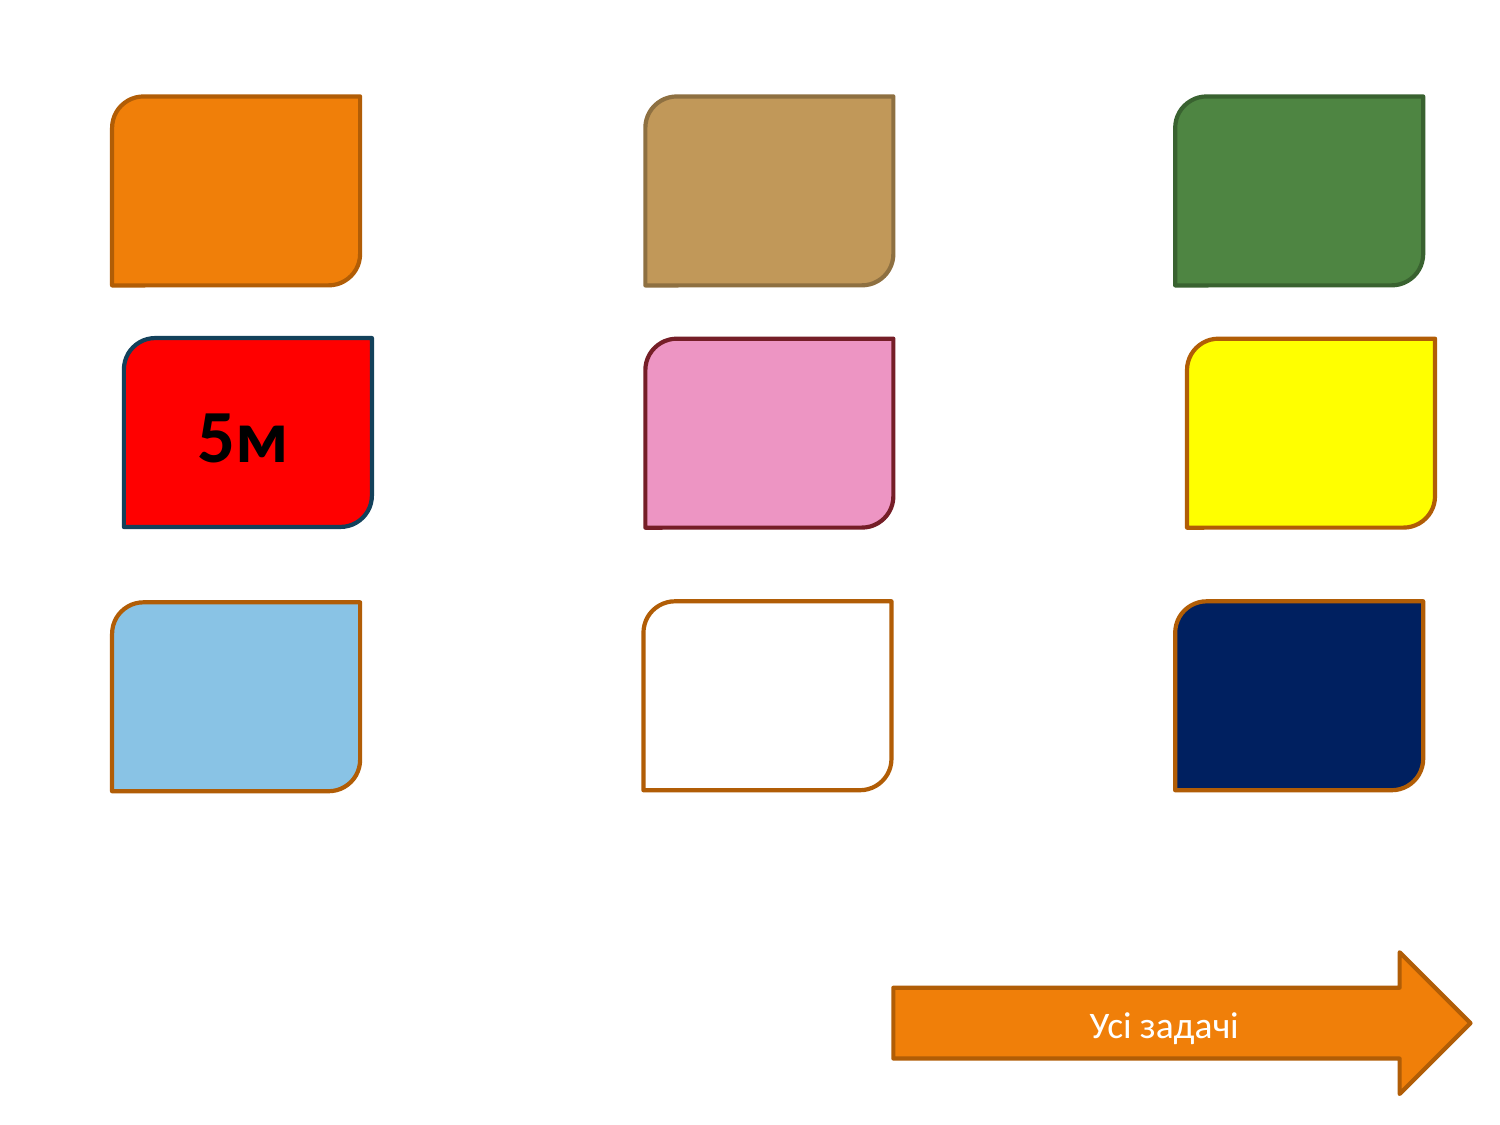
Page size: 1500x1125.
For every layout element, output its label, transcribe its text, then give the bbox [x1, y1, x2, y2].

text_box 5м [121, 335, 375, 530]
text_box [1173, 94, 1426, 288]
text_box Усі задачі [891, 950, 1473, 1096]
text_box [643, 94, 896, 288]
text_box [109, 94, 363, 288]
text_box [1173, 599, 1426, 793]
text_box [641, 599, 894, 793]
text_box [109, 600, 363, 794]
text_box [1184, 336, 1438, 530]
text_box [643, 336, 896, 530]
